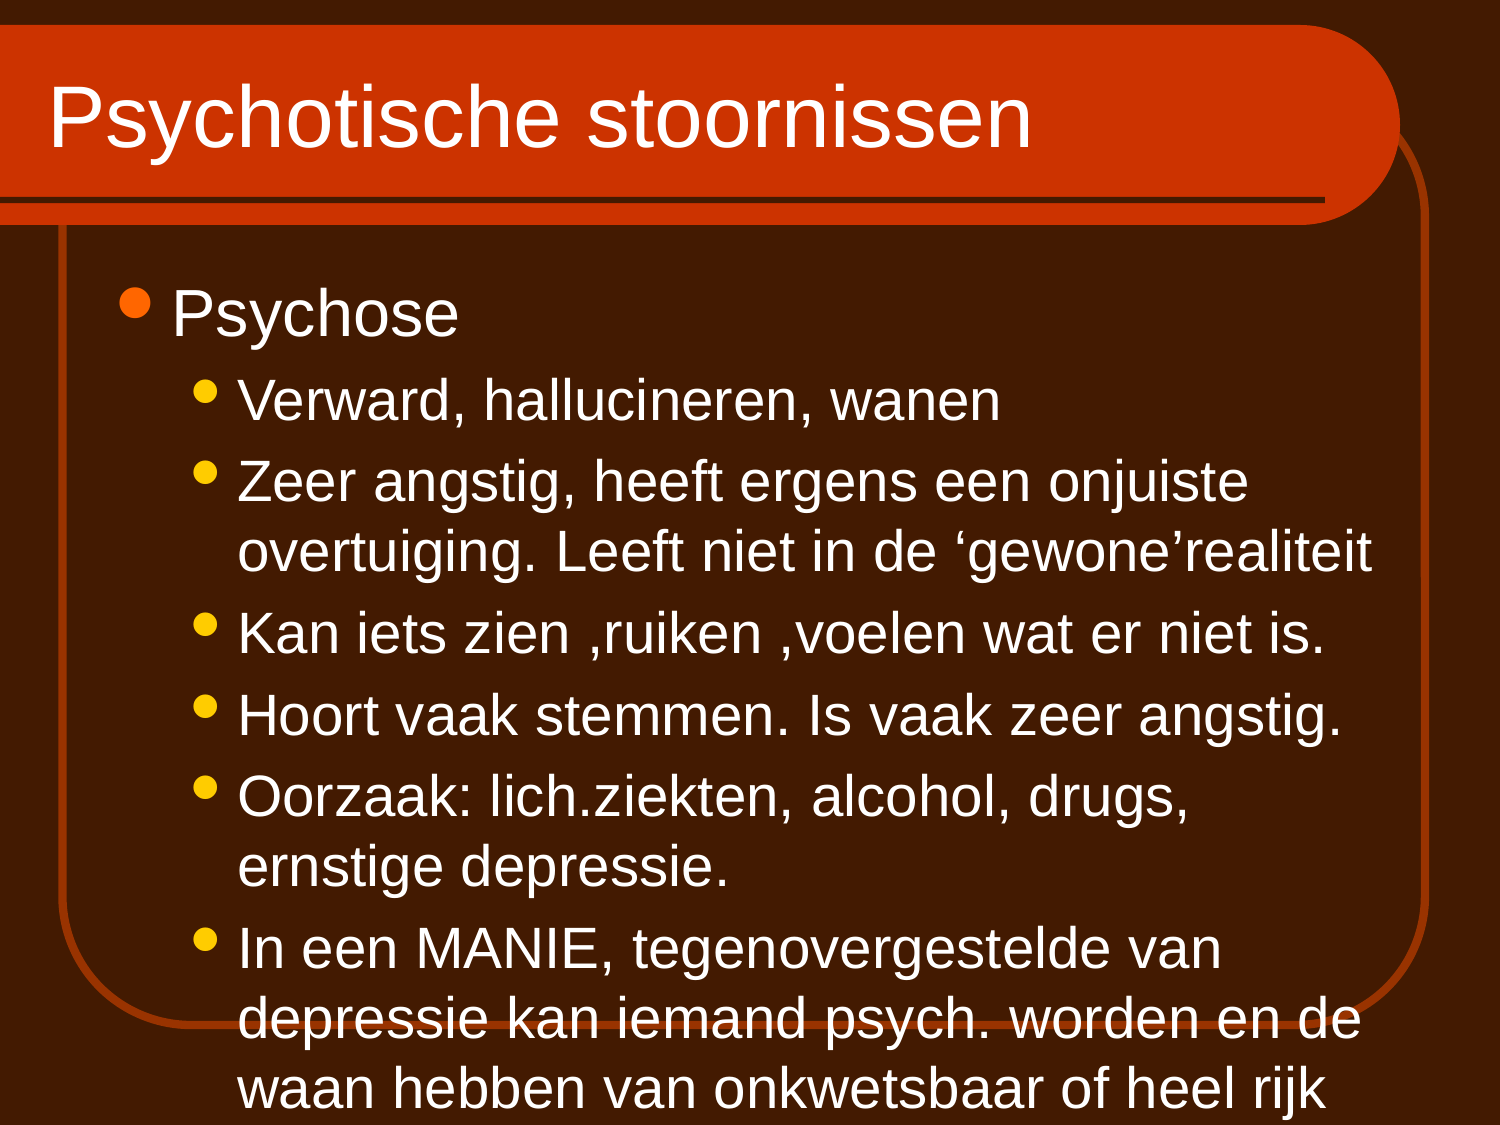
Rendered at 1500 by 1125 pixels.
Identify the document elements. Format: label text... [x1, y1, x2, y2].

title Psychotische stoornissen [32, 37, 1347, 188]
list Psychose Verward, hallucineren, wanen Zeer angstig, heeft ergens een onjuiste overtuiging. Leeft niet in de ‘gewone’realiteit Kan iets zien ,ruiken ,voelen wat er niet is. Hoort vaak stemmen. Is vaak zeer angstig. Oorzaak: lich.ziekten, alcohol, drugs, ernstige depressie. In een MANIE, tegenovergestelde van depressie kan iemand psych. worden en de waan hebben van onkwetsbaar of heel rijk [100, 262, 1400, 1125]
